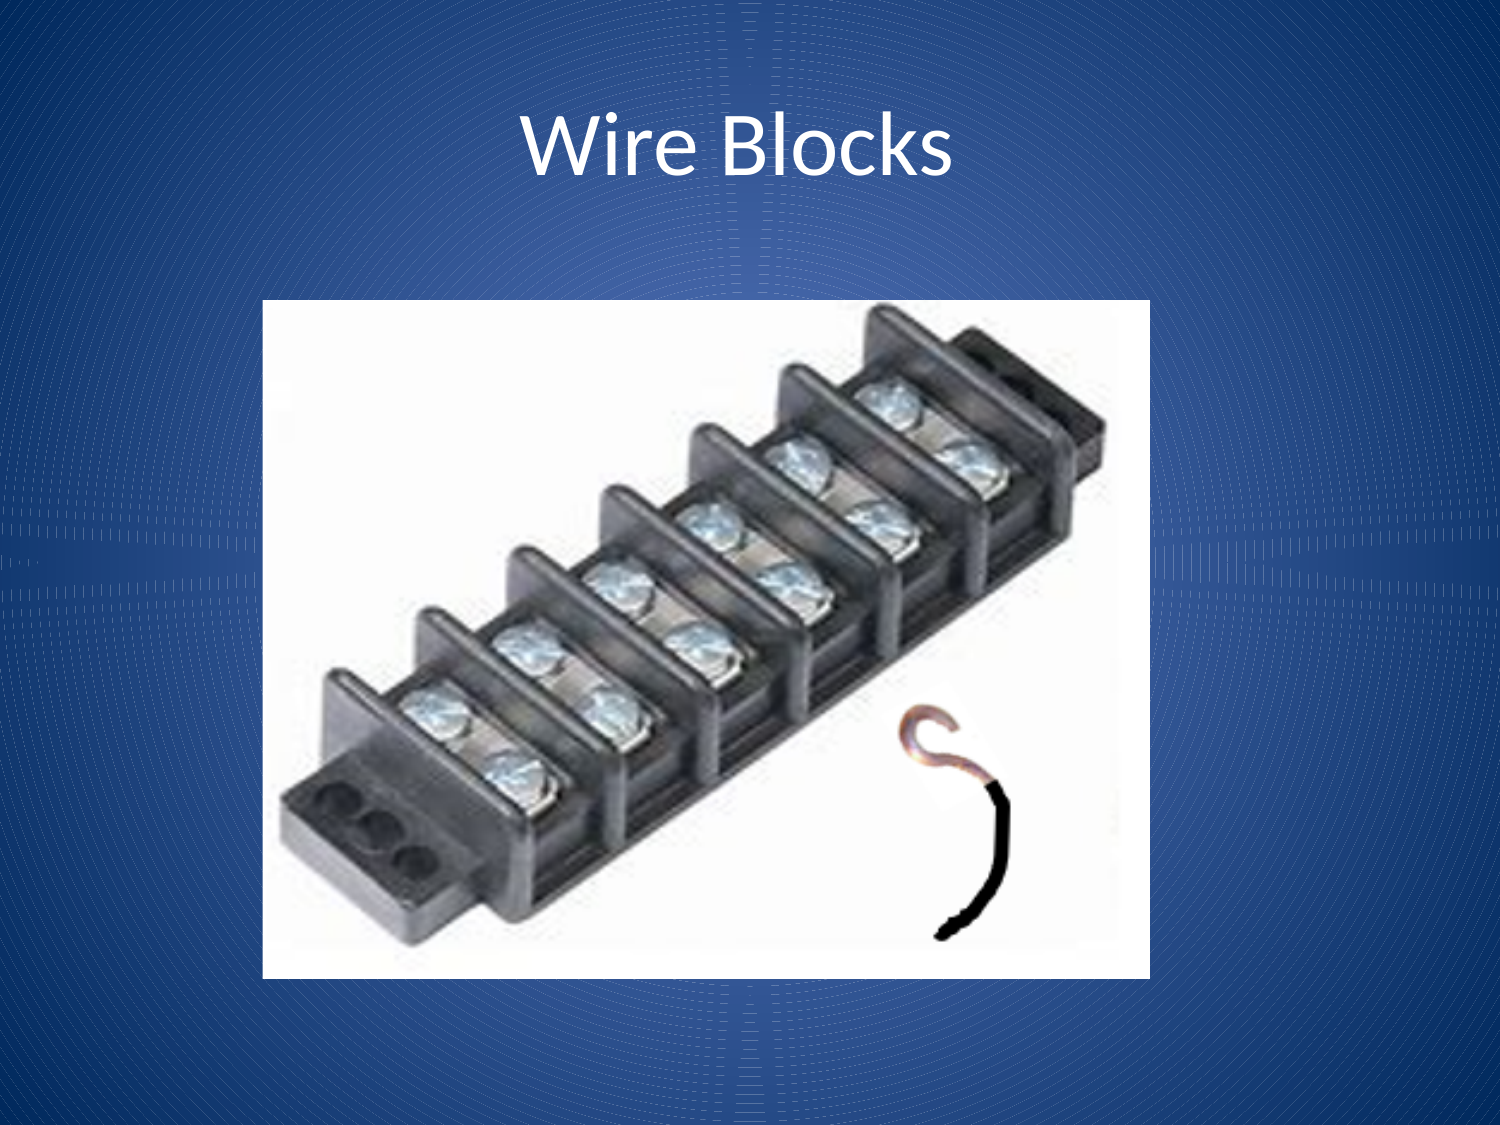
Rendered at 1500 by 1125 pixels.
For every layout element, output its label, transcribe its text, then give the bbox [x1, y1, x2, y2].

title Wire Blocks [0, 45, 1475, 233]
picture [262, 299, 1163, 988]
